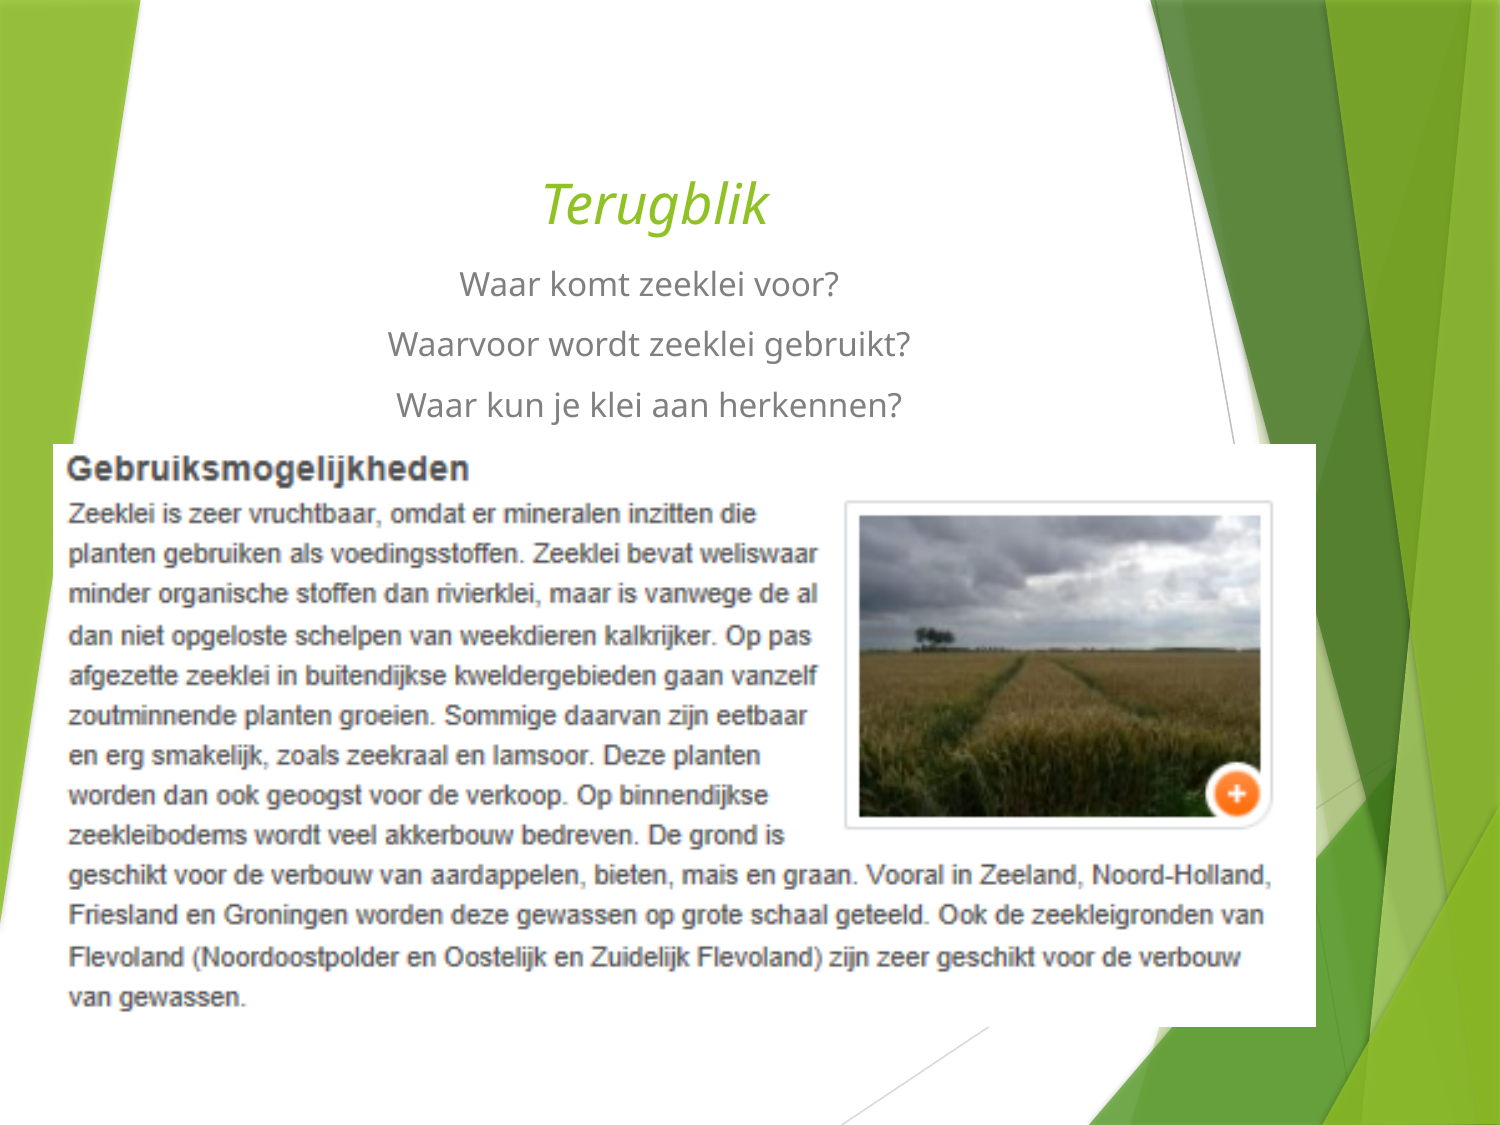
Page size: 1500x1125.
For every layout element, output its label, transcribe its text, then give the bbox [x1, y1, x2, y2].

subtitle Waar komt zeeklei voor? Waarvoor wordt zeeklei gebruikt? Waar kun je klei aan herkennen? [64, 255, 1235, 443]
picture [52, 443, 1316, 1028]
title Terugblik [112, 101, 1199, 244]
